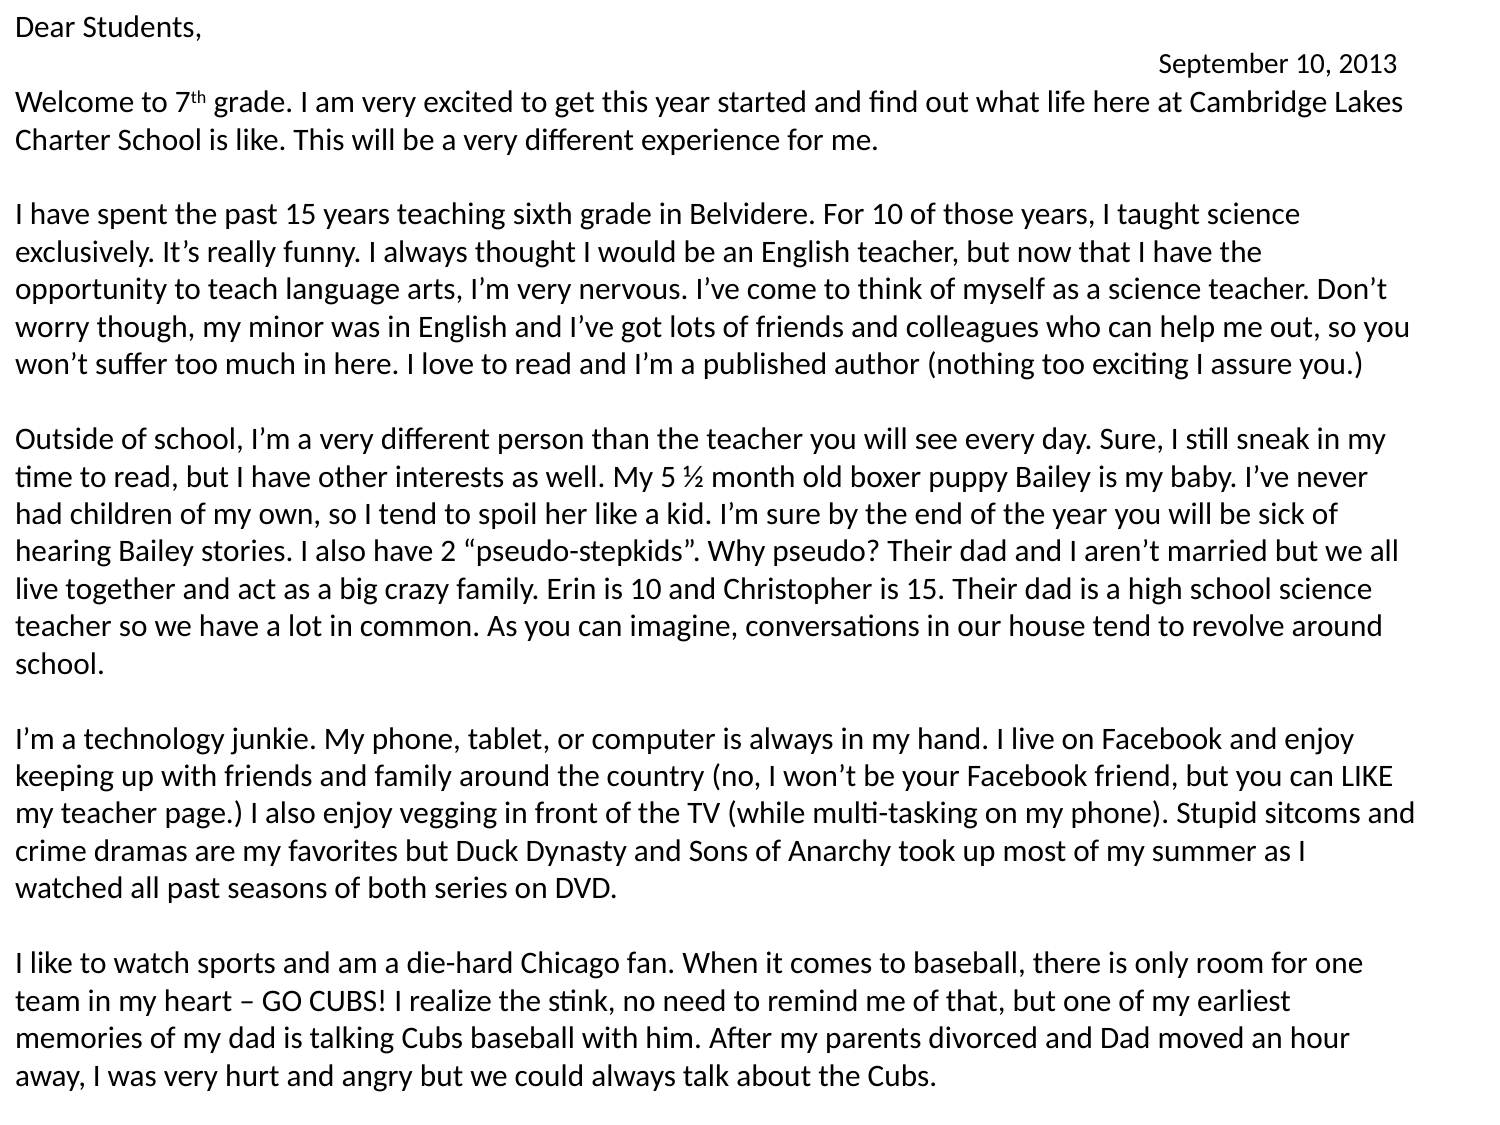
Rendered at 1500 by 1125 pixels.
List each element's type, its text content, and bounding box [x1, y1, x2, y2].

text_box September 10, 2013 [1024, 37, 1413, 88]
text_box Dear Students, Welcome to 7th grade. I am very excited to get this year started and find out what life here at Cambridge Lakes Charter School is like. This will be a very different experience for me. I have spent the past 15 years teaching sixth grade in Belvidere. For 10 of those years, I taught science exclusively. It’s really funny. I always thought I would be an English teacher, but now that I have the opportunity to teach language arts, I’m very nervous. I’ve come to think of myself as a science teacher. Don’t worry though, my minor was in English and I’ve got lots of friends and colleagues who can help me out, so you won’t suffer too much in here. I love to read and I’m a published author (nothing too exciting I assure you.) Outside of school, I’m a very different person than the teacher you will see every day. Sure, I still sneak in my time to read, but I have other interests as well. My 5 ½ month old boxer puppy Bailey is my baby. I’ve never had children of my own, so I tend to spoil her like a kid. I’m sure by the end of the year you will be sick of hearing Bailey stories. I also have 2 “pseudo-stepkids”. Why pseudo? Their dad and I aren’t married but we all live together and act as a big crazy family. Erin is 10 and Christopher is 15. Their dad is a high school science teacher so we have a lot in common. As you can imagine, conversations in our house tend to revolve around school. I’m a technology junkie. My phone, tablet, or computer is always in my hand. I live on Facebook and enjoy keeping up with friends and family around the country (no, I won’t be your Facebook friend, but you can LIKE my teacher page.) I also enjoy vegging in front of the TV (while multi-tasking on my phone). Stupid sitcoms and crime dramas are my favorites but Duck Dynasty and Sons of Anarchy took up most of my summer as I watched all past seasons of both series on DVD. I like to watch sports and am a die-hard Chicago fan. When it comes to baseball, there is only room for one team in my heart – GO CUBS! I realize the stink, no need to remind me of that, but one of my earliest memories of my dad is talking Cubs baseball with him. After my parents divorced and Dad moved an hour away, I was very hurt and angry but we could always talk about the Cubs. [0, 0, 1438, 1100]
